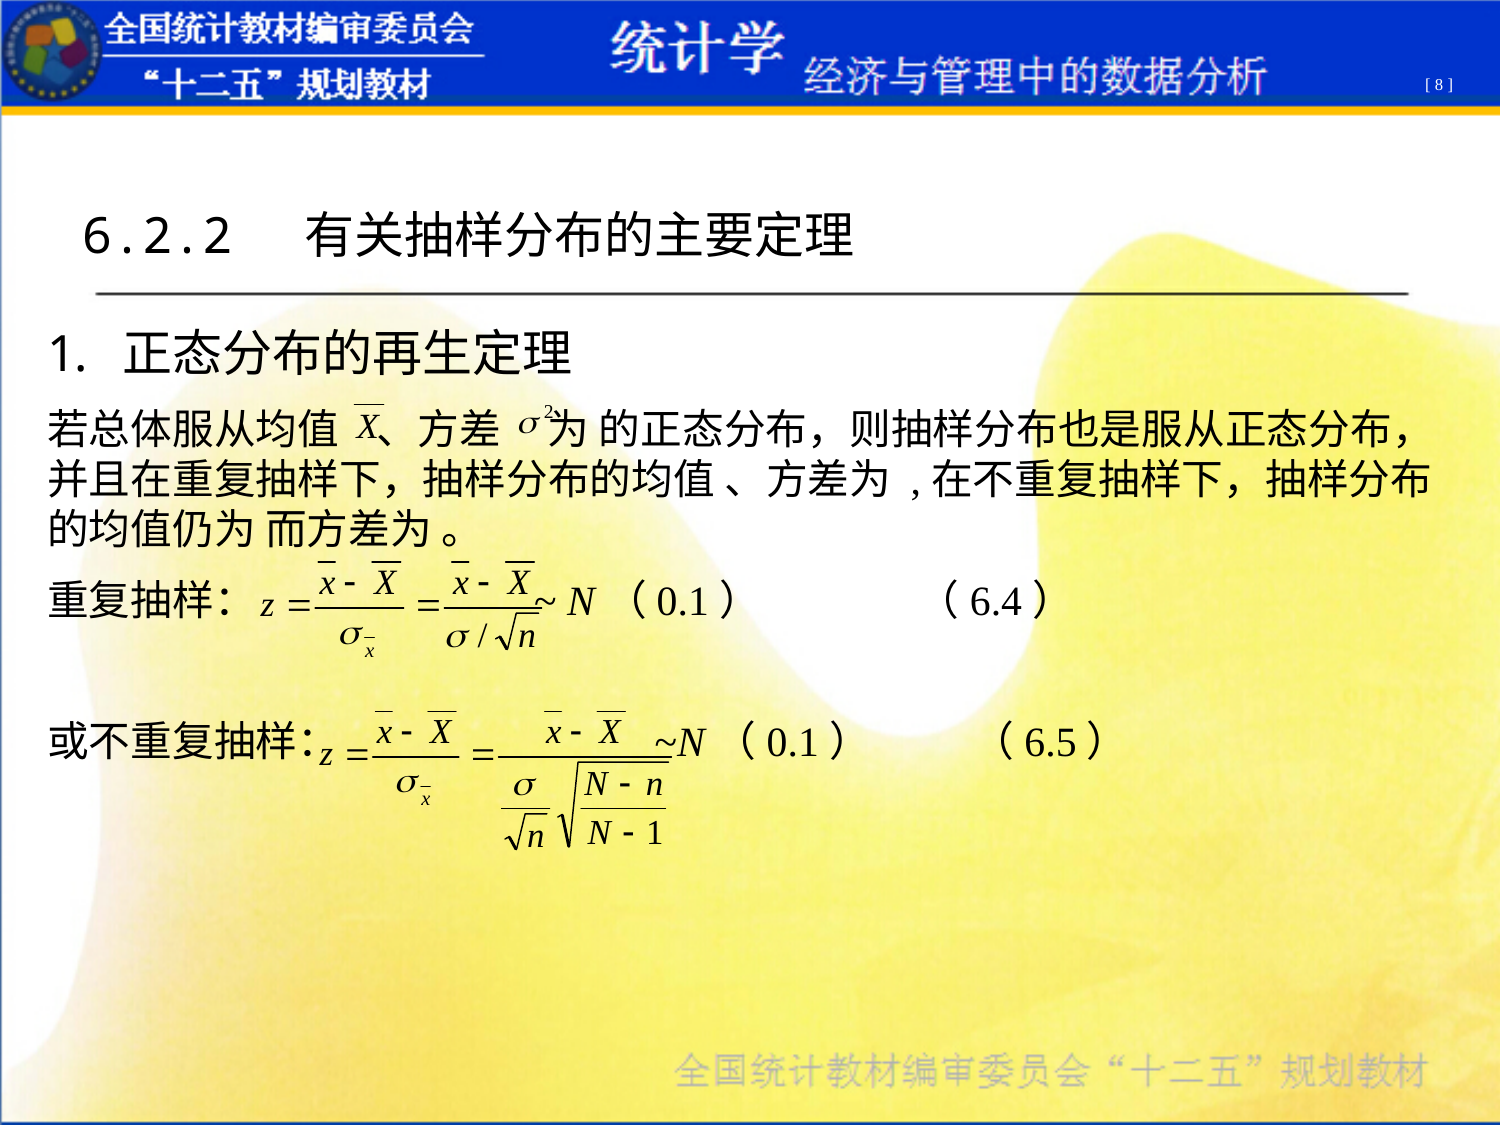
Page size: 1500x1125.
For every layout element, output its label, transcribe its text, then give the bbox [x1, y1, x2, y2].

text_box 6.2.2 有关抽样分布的主要定理 [68, 196, 1450, 271]
text_box [ 8 ] [1364, 66, 1468, 142]
picture [0, 1, 1500, 1125]
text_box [312, 703, 680, 860]
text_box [348, 396, 392, 445]
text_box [513, 396, 559, 442]
text_box 正态分布的再生定理 若总体服从均值 、方差 为 的正态分布，则抽样分布也是服从正态分布，并且在重复抽样下，抽样分布的均值 、方差为 ,在不重复抽样下，抽样分布的均值仍为 而方差为 。 重复抽样： ~ N（0.1） （6.4） 或不重复抽样： ~N（0.1） （6.5） [32, 314, 1451, 915]
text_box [253, 554, 550, 665]
